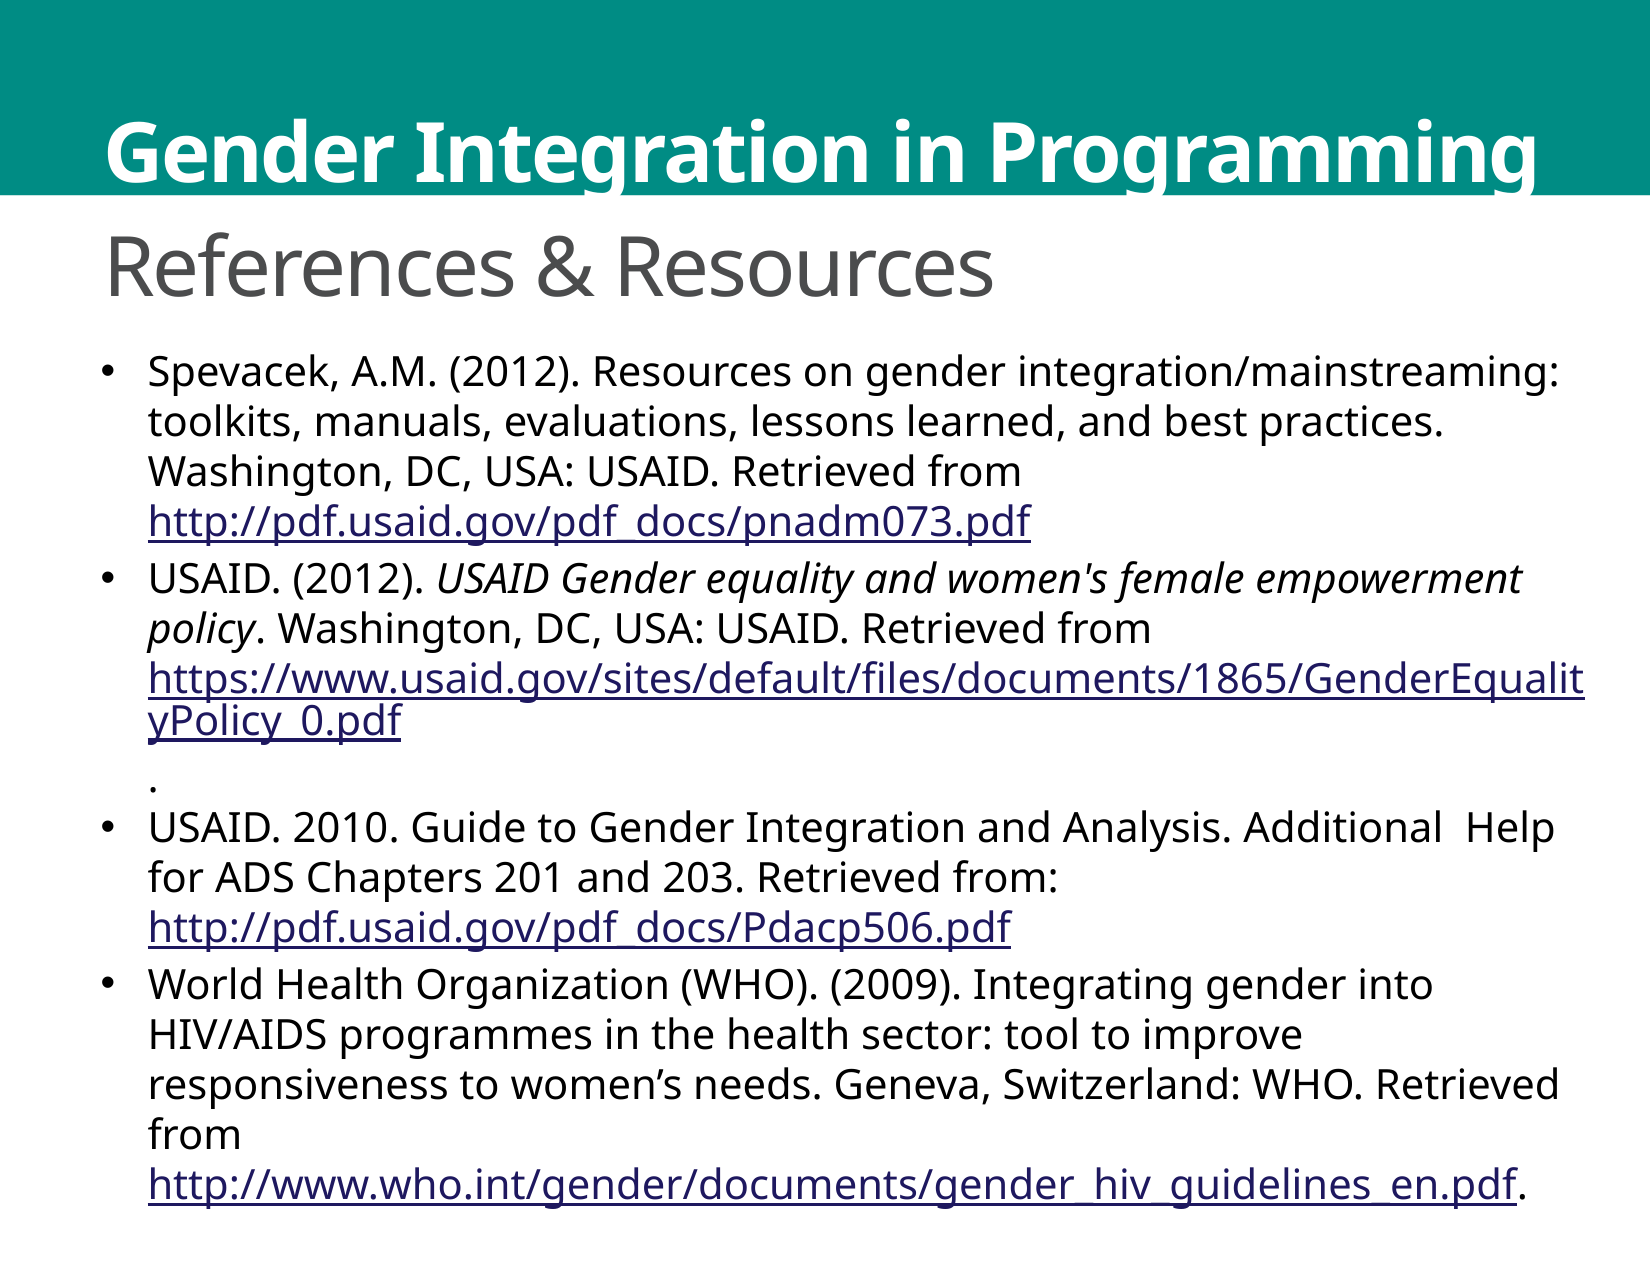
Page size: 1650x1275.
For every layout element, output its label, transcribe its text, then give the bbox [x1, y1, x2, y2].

text_box Gender Integration in Programming References & Resources [100, 84, 1595, 314]
text_box [0, 0, 1650, 196]
